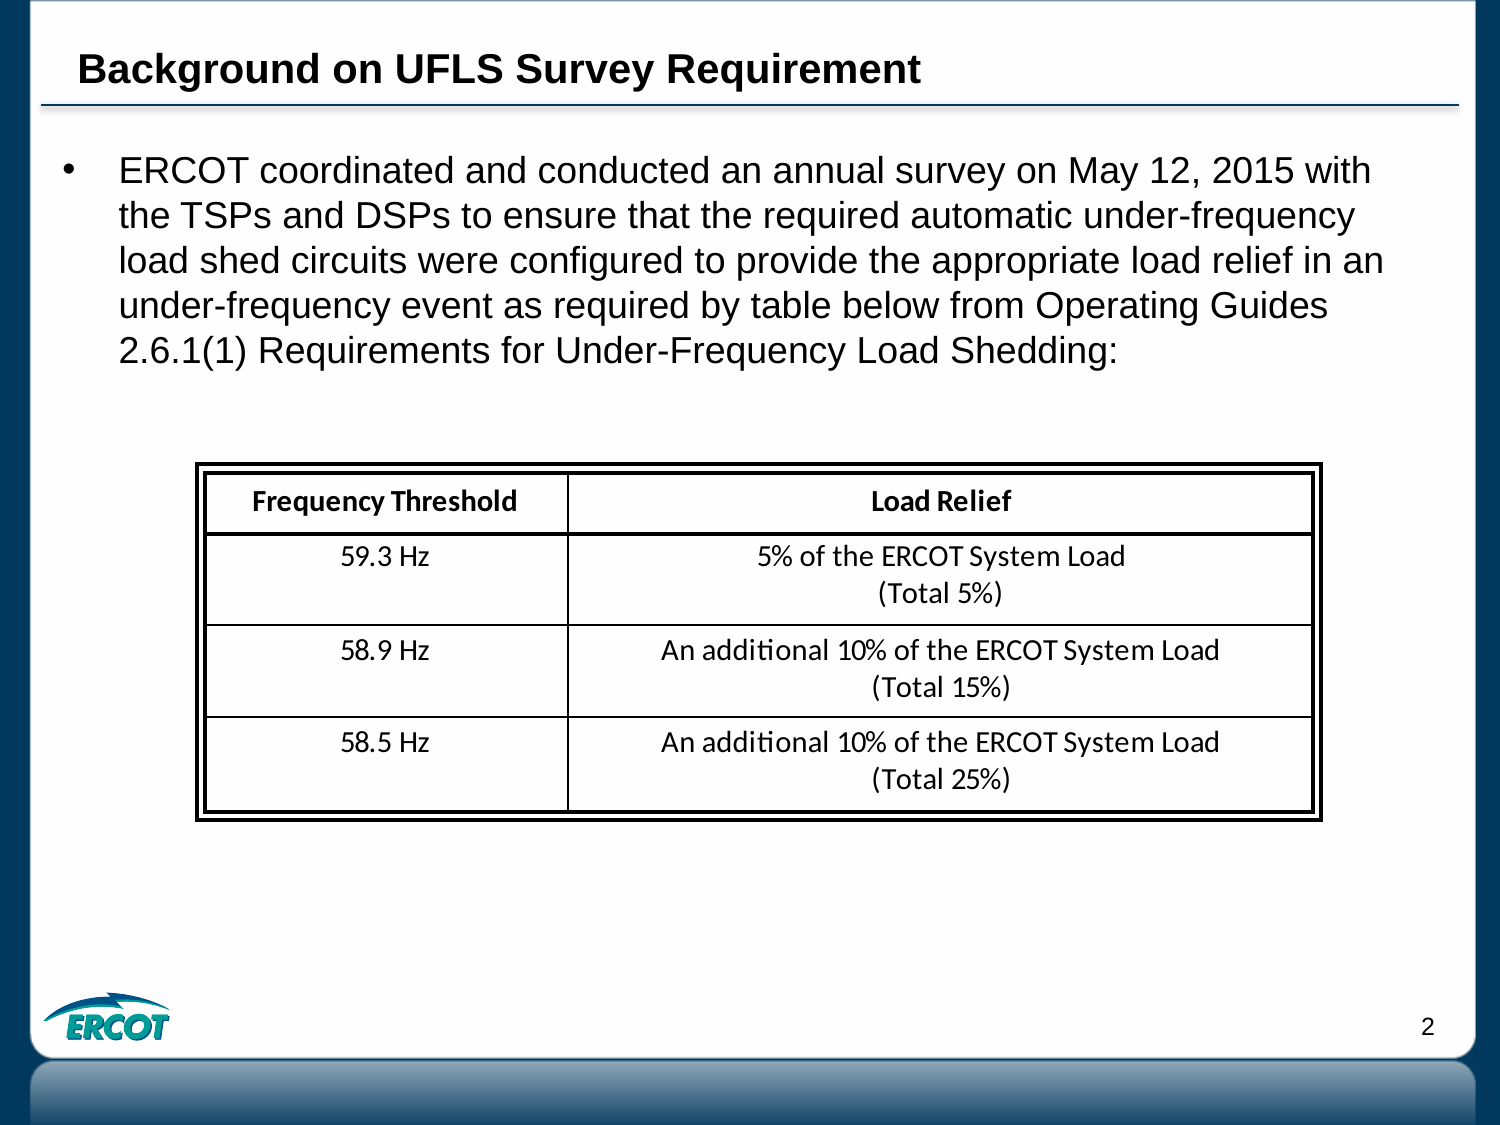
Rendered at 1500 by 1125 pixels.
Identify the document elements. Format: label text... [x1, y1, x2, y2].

list ERCOT coordinated and conducted an annual survey on May 12, 2015 with the TSPs and DSPs to ensure that the required automatic under-frequency load shed circuits were configured to provide the appropriate load relief in an under-frequency event as required by table below from Operating Guides 2.6.1(1) Requirements for Under-Frequency Load Shedding: [47, 138, 1434, 473]
title Background on UFLS Survey Requirement [62, 29, 1450, 106]
text_box [1392, 507, 1500, 583]
picture [0, 0, 1500, 1125]
